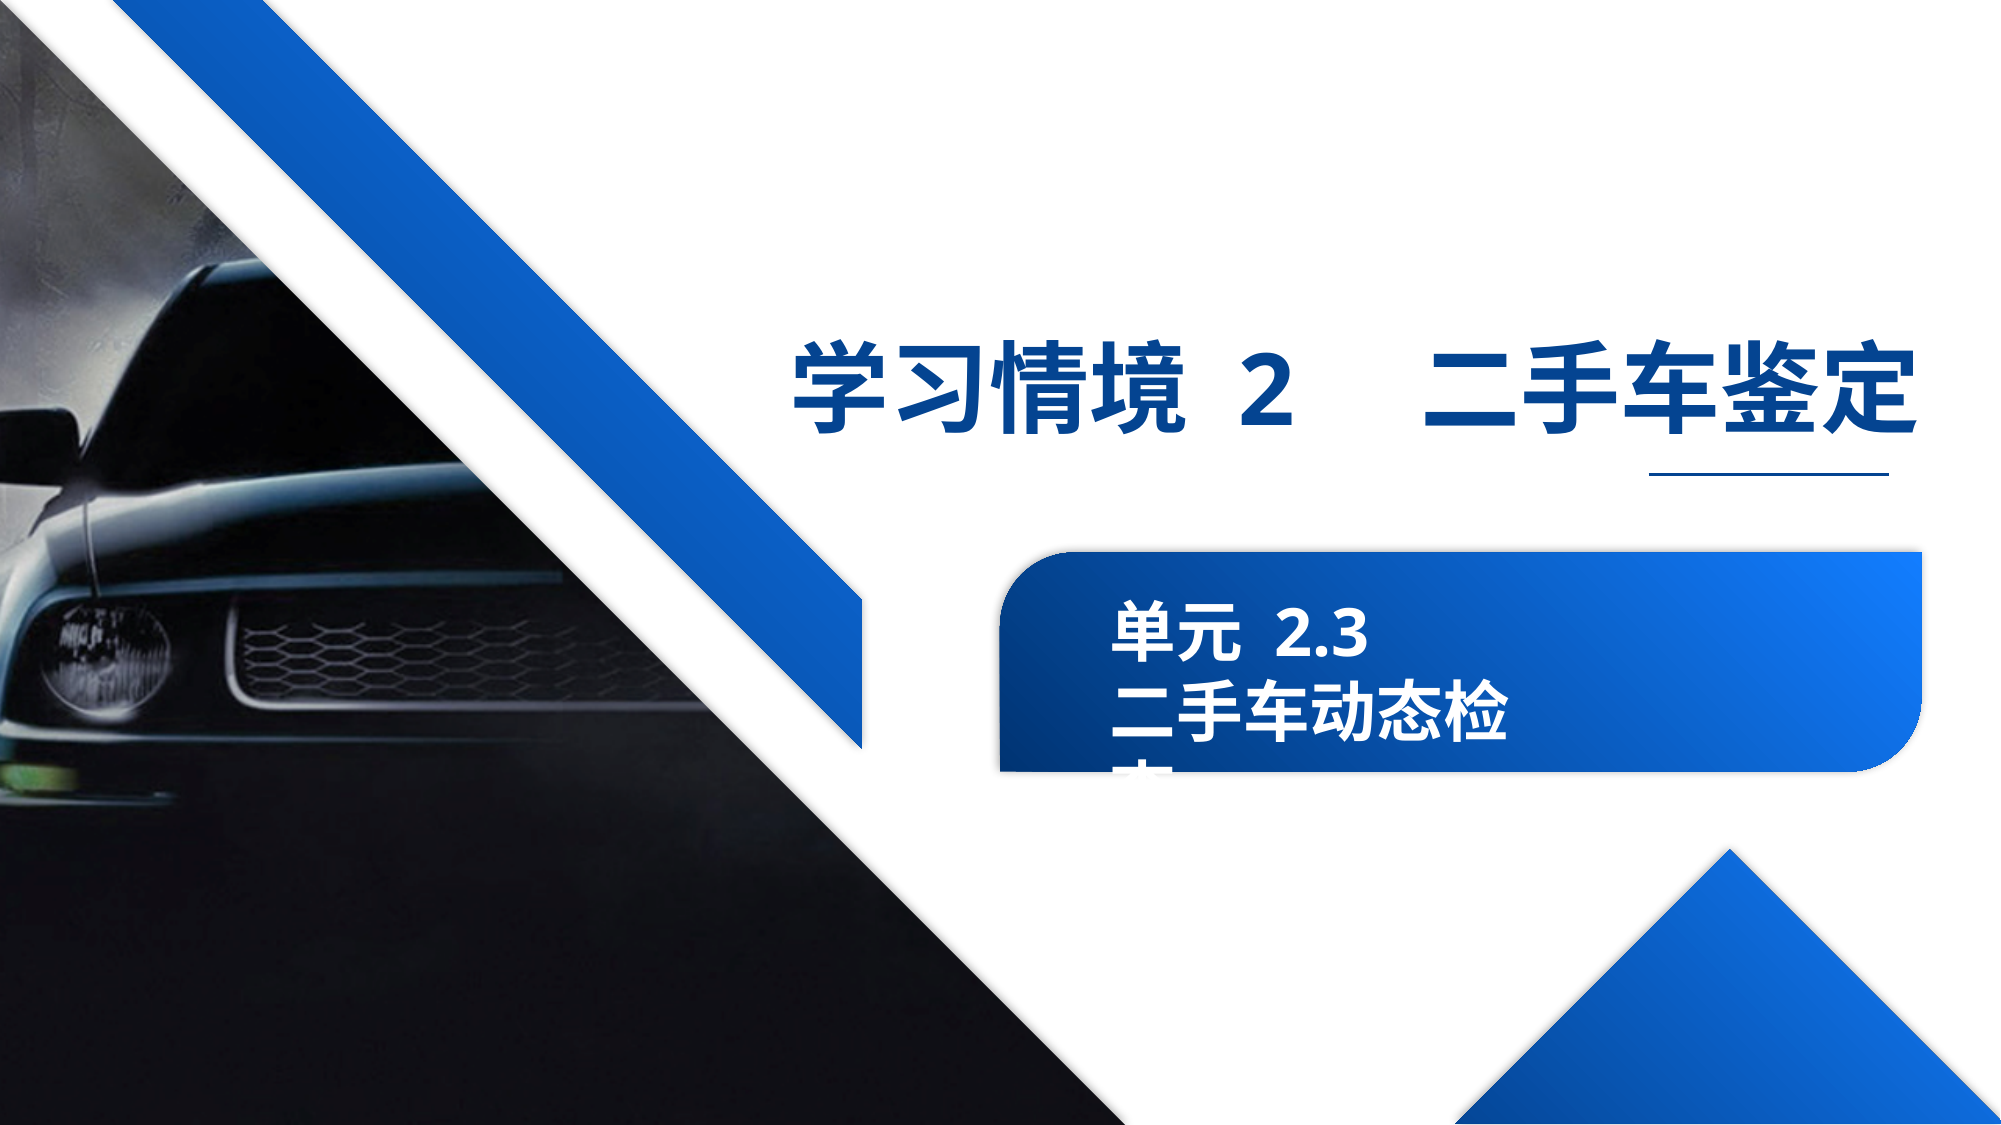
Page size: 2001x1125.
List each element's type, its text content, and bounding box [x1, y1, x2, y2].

text_box [113, 0, 862, 749]
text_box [999, 552, 1922, 772]
text_box [0, 0, 1126, 1125]
text_box 学习情境 2 二手车鉴定 [775, 317, 1936, 453]
text_box [1455, 849, 2000, 1124]
